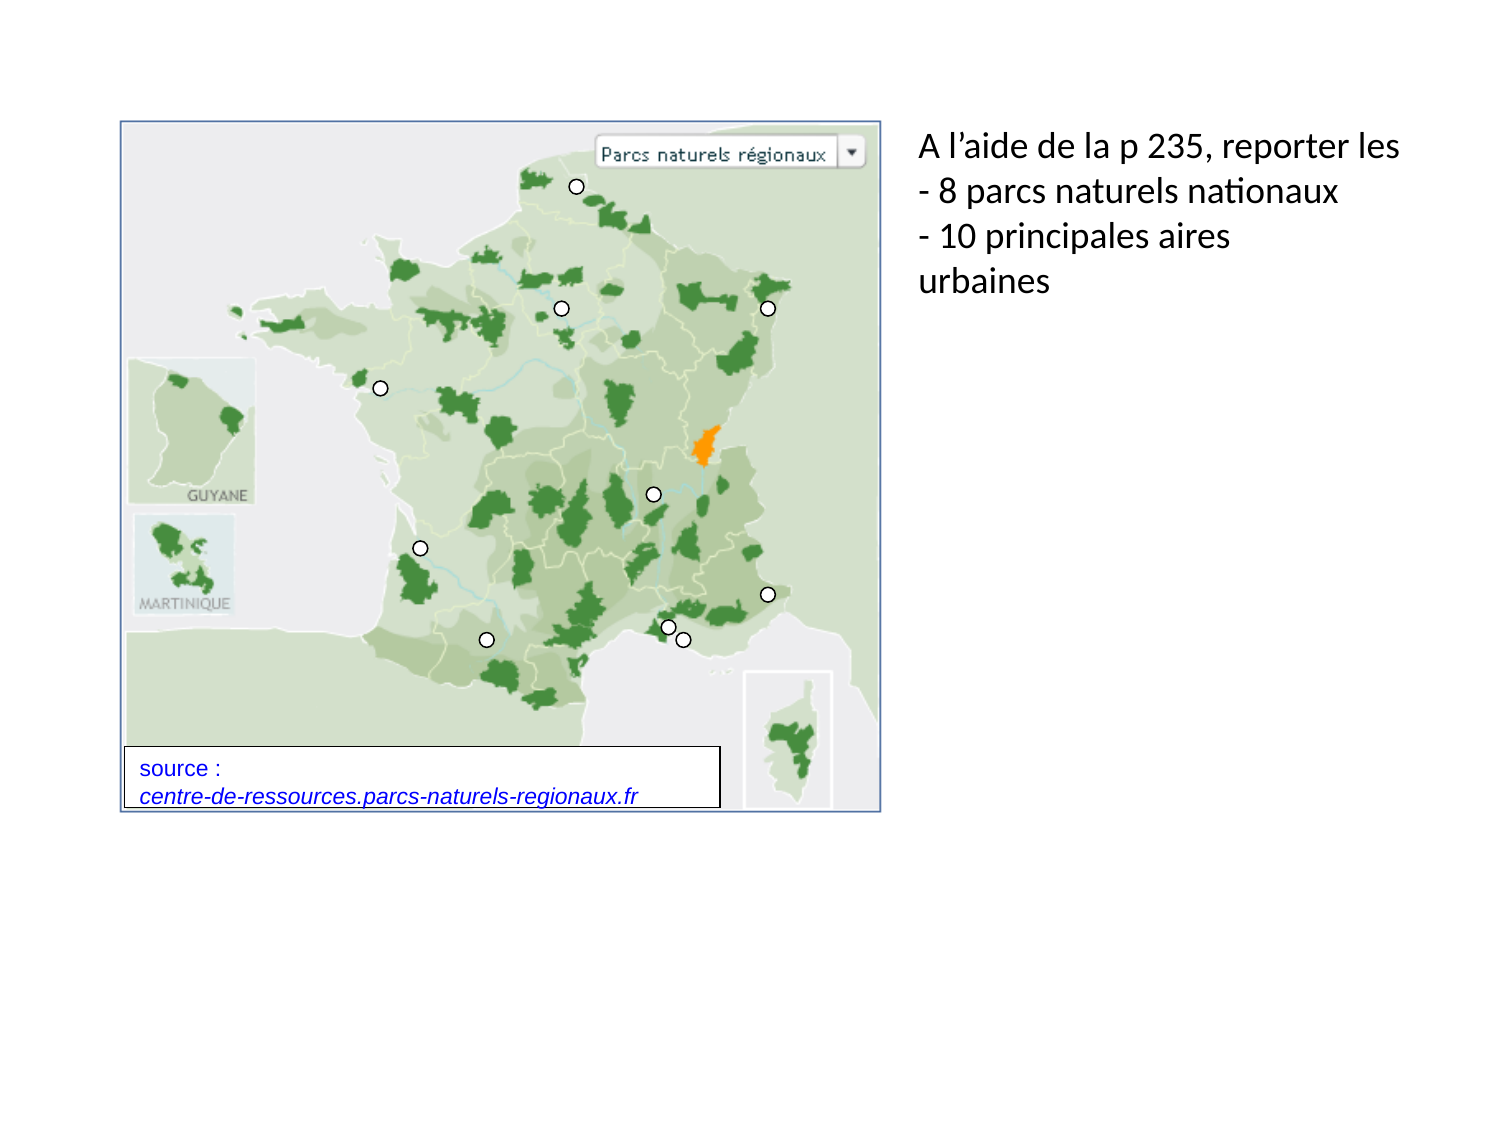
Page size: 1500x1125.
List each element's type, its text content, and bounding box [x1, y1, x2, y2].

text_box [111, 113, 888, 819]
text_box A l’aide de la p 235, reporter les - 8 parcs naturels nationaux - 10 principales aires urbaines [903, 113, 1424, 309]
